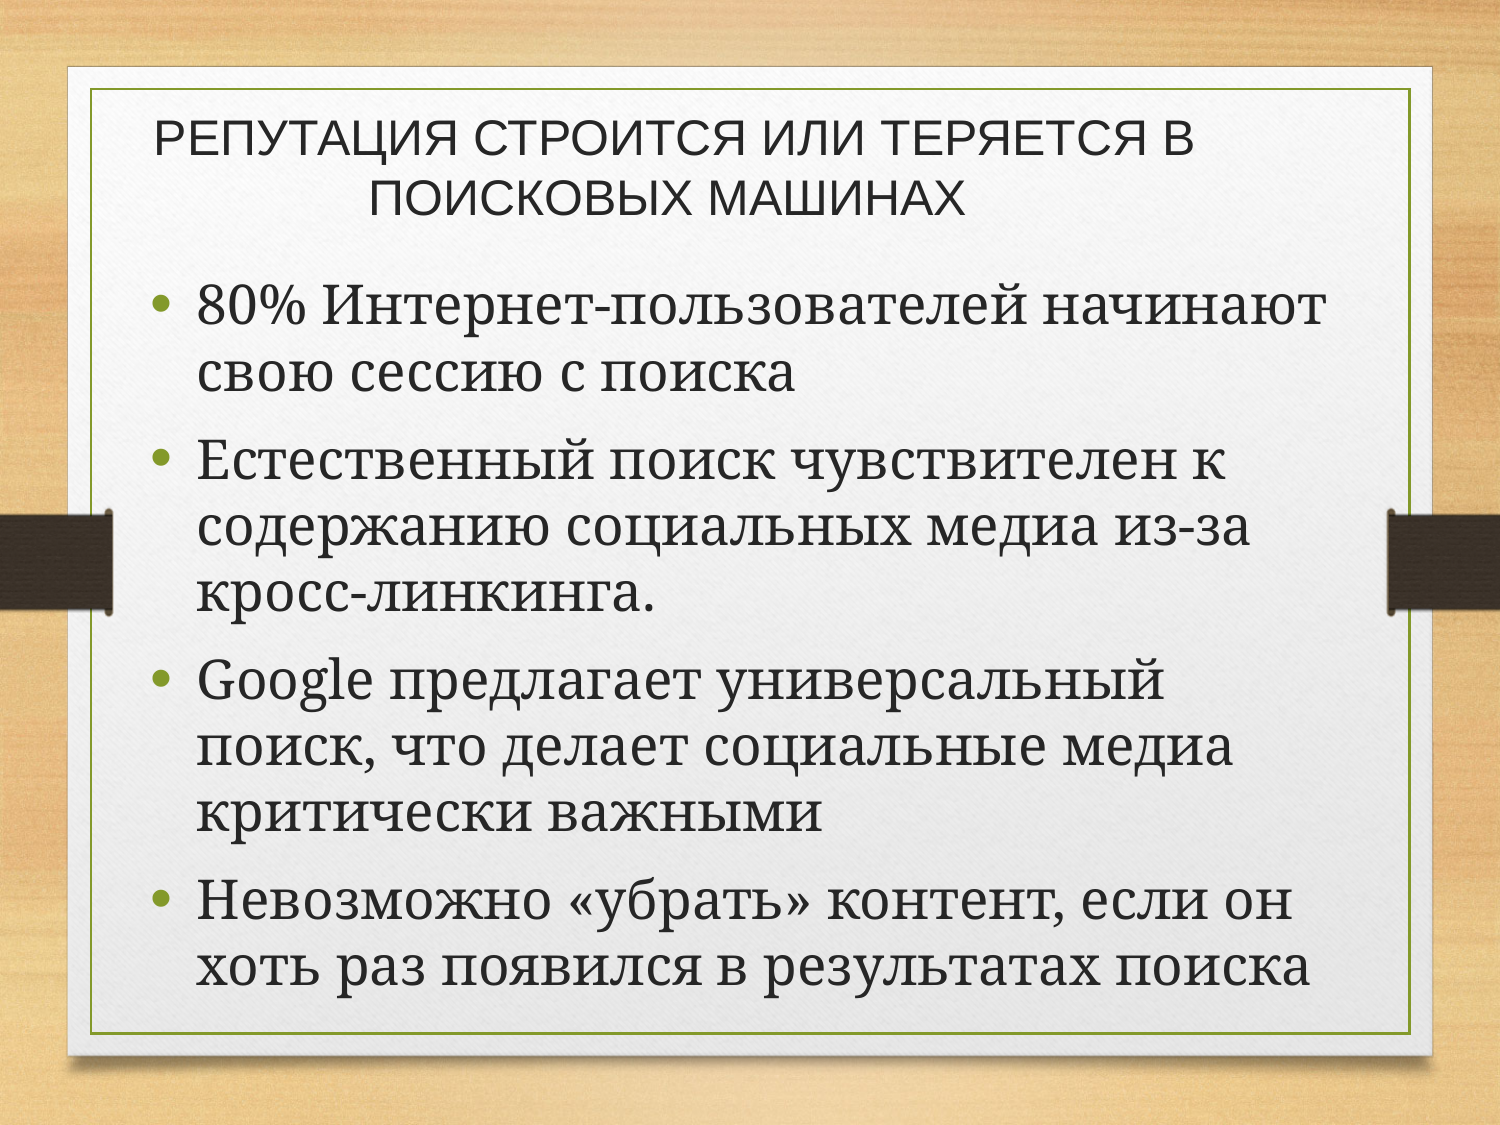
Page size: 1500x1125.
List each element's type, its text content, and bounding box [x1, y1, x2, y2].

title РЕПУТАЦИЯ СТРОИТСЯ ИЛИ ТЕРЯЕТСЯ В ПОИСКОВЫХ МАШИНАХ [0, 45, 1350, 233]
picture [0, 0, 1500, 1125]
list 80% Интернет-пользователей начинают свою сессию с поиска Естественный поиск чувствителен к содержанию социальных медиа из-за кросс-линкинга. Google предлагает универсальный поиск, что делает социальные медиа критически важными Невозможно «убрать» контент, если он хоть раз появился в результатах поиска [135, 262, 1350, 1006]
